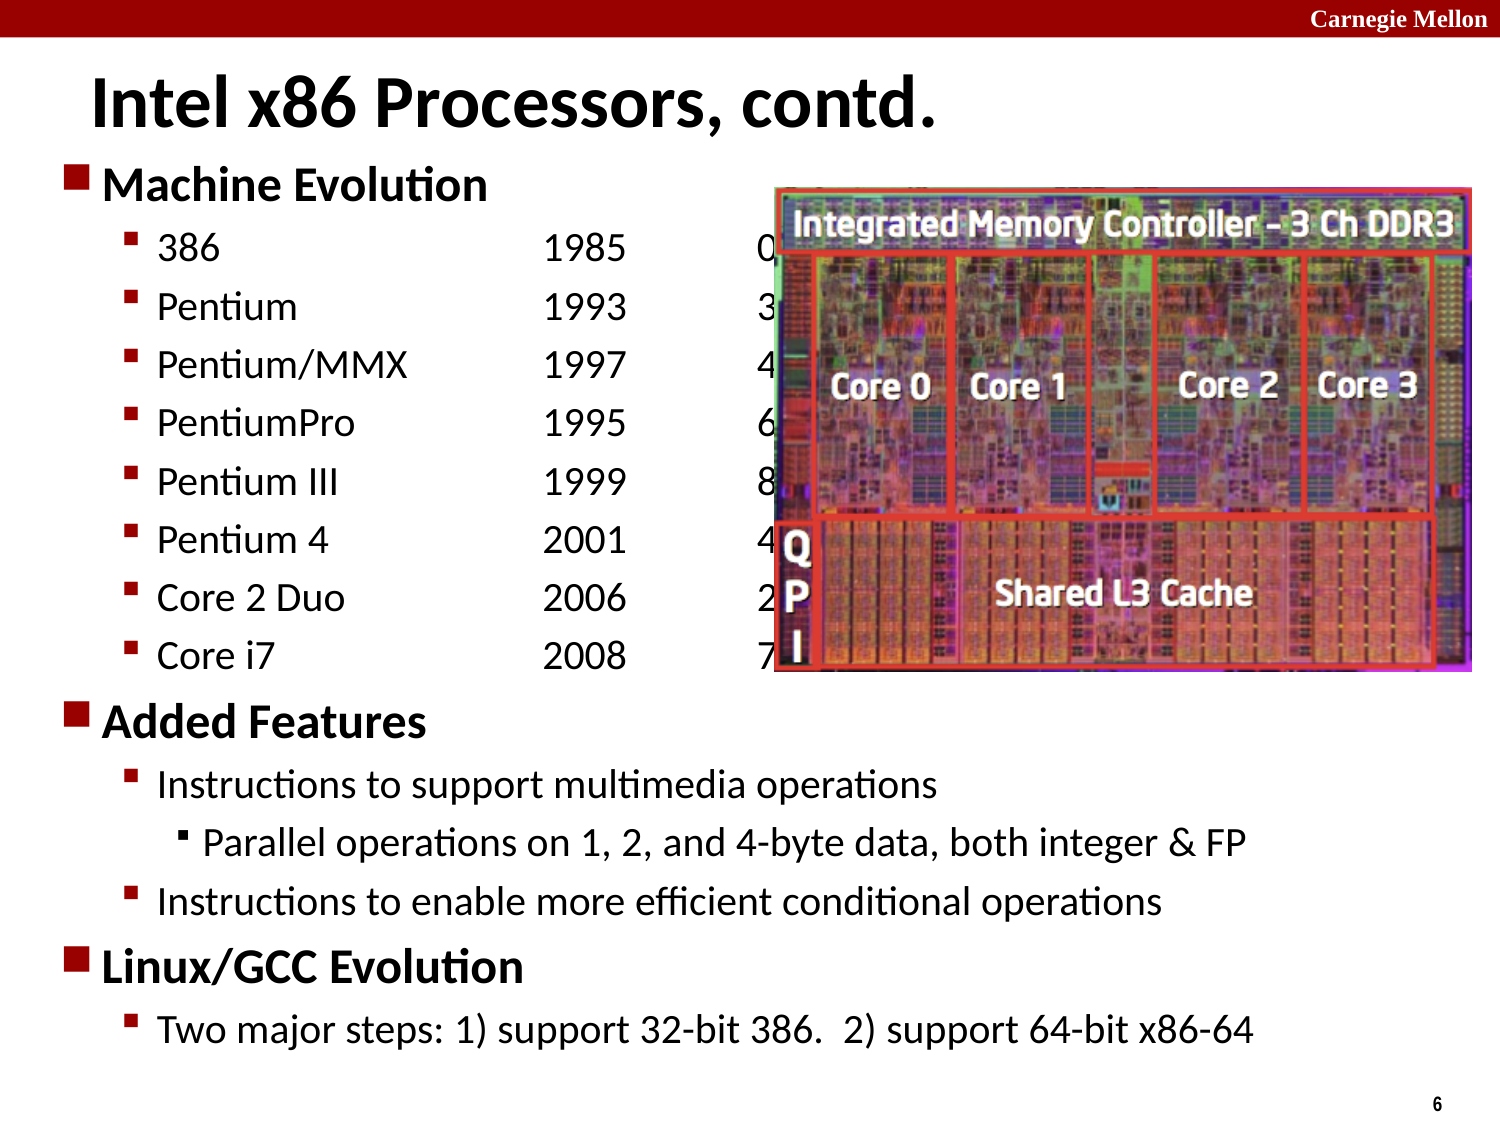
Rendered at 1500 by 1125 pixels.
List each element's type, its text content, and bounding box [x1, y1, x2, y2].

list Machine Evolution 386 1985 0.3M Pentium 1993 3.1M Pentium/MMX 1997 4.5M PentiumPro 1995 6.5M Pentium III 1999 8.2M Pentium 4 2001 42M Core 2 Duo 2006 291M Core i7 2008 731M Added Features Instructions to support multimedia operations Parallel operations on 1, 2, and 4-byte data, both integer & FP Instructions to enable more efficient conditional operations Linux/GCC Evolution Two major steps: 1) support 32-bit 386. 2) support 64-bit x86-64 [49, 143, 1346, 960]
picture [774, 187, 1472, 673]
title Intel x86 Processors, contd. [74, 49, 1426, 145]
